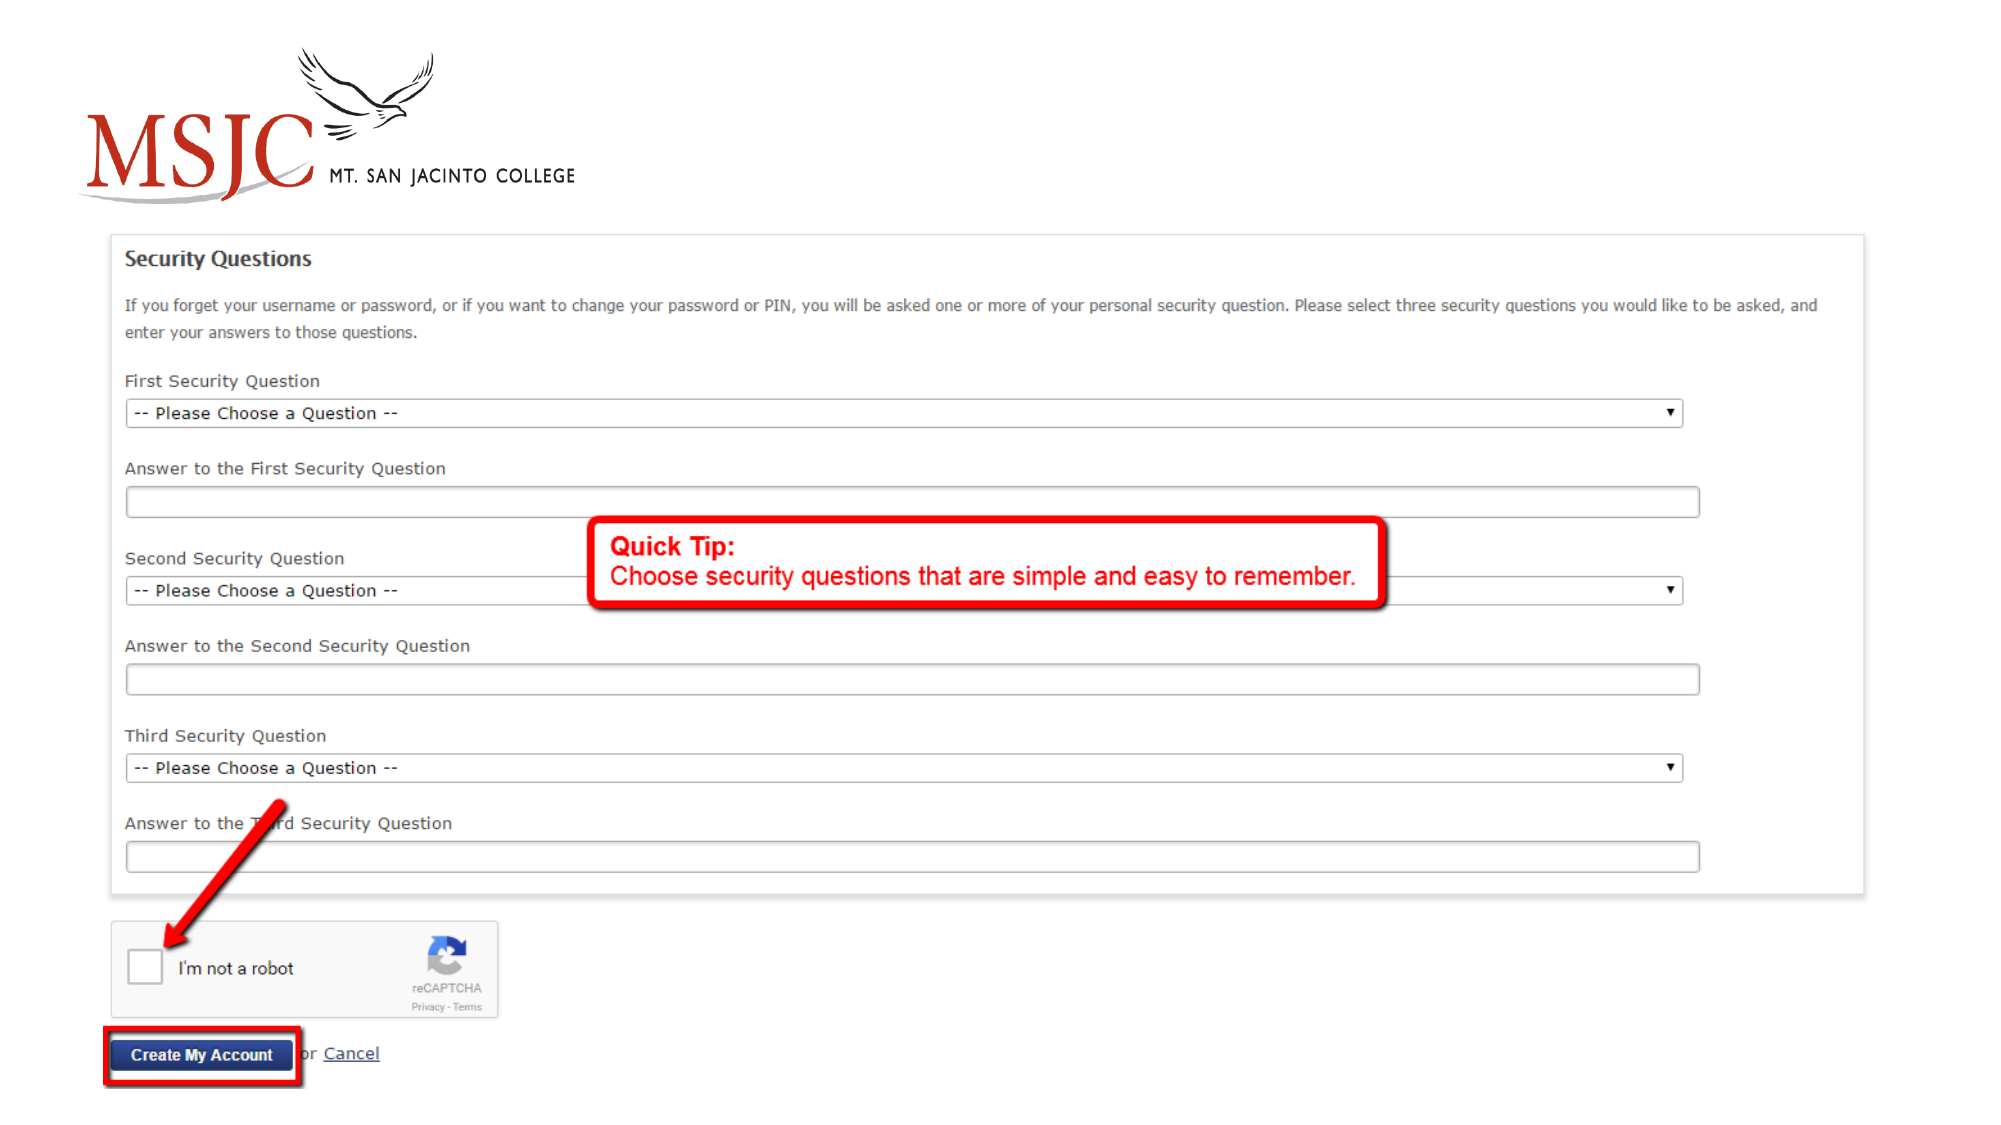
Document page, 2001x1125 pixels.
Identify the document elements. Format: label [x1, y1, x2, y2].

picture [77, 47, 576, 204]
picture [103, 229, 1875, 1089]
